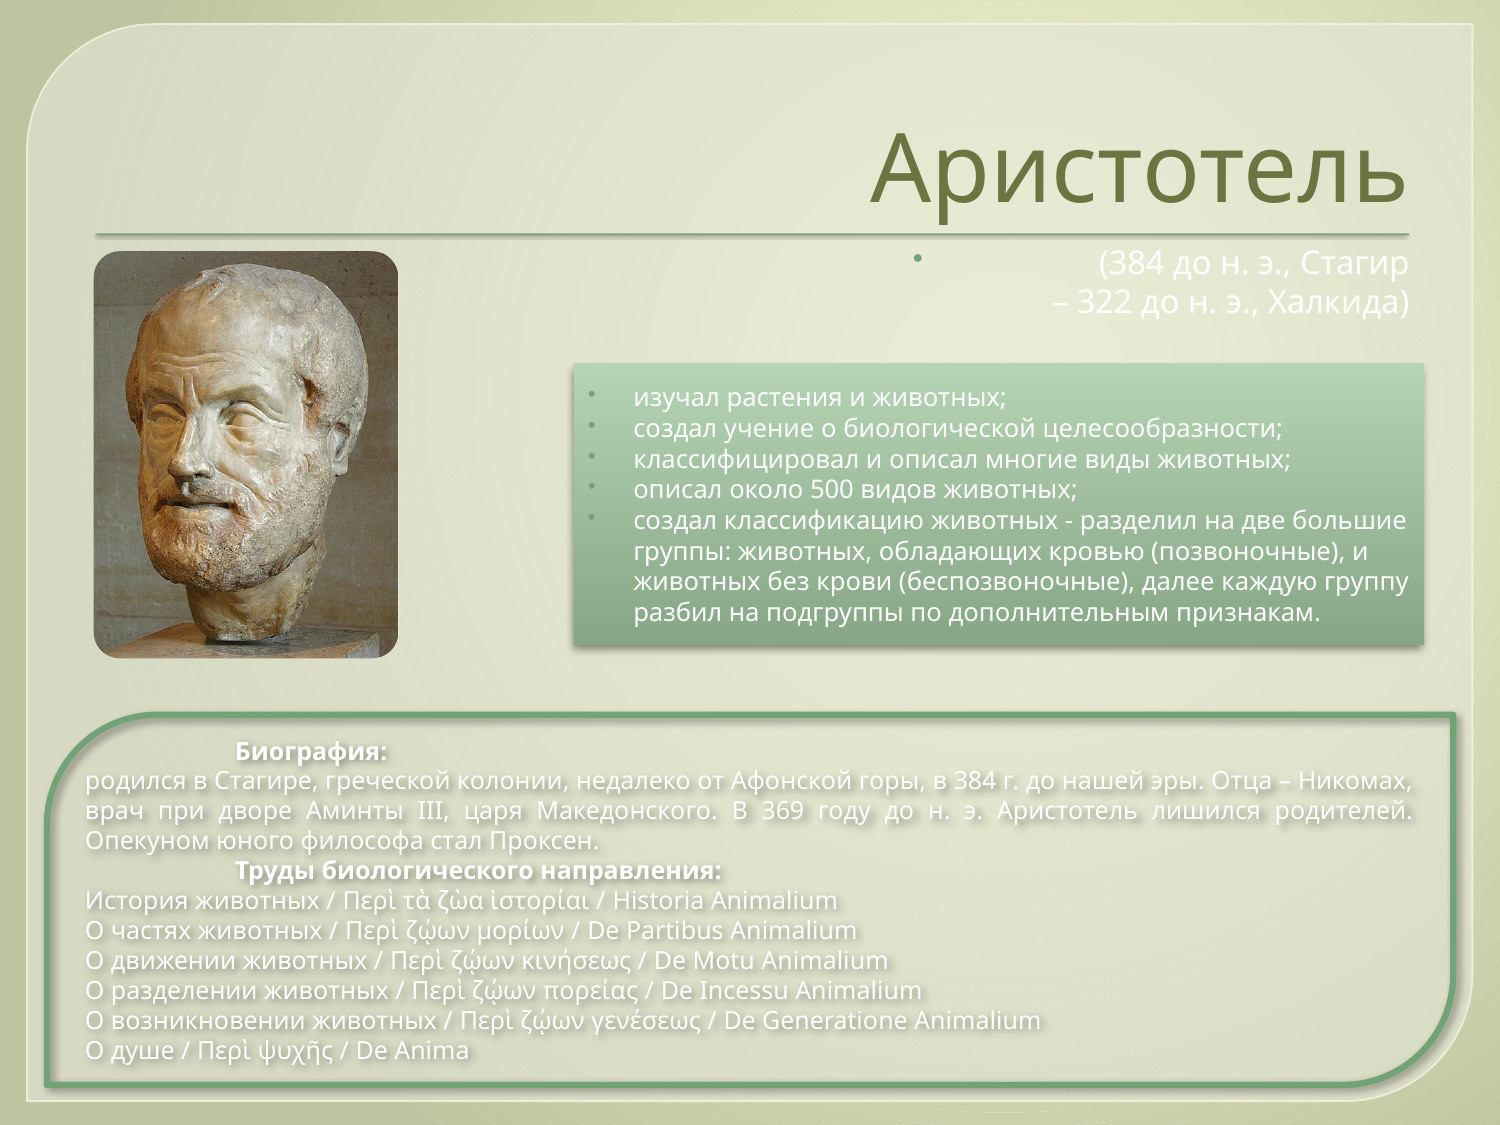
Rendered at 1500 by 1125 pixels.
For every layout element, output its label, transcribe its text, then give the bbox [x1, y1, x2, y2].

title Аристотель [75, 41, 1425, 230]
list (384 до н. э., Стагир – 322 до н. э., Халкида) [761, 234, 1425, 328]
text_box Биография: родился в Стагире, греческой колонии, недалеко от Афонской горы, в 384 г. до нашей эры. Отца – Никомах, врач при дворе Аминты III, царя Македонского. В 369 году до н. э. Аристотель лишился родителей. Опекуном юного философа стал Проксен. Труды биологического направления: История животных / Περὶ τὰ ζὼα ἱστορίαι / Historia Animalium О частях животных / Περὶ ζῴων μορίων / De Partibus Animalium О движении животных / Περὶ ζῴων κινήσεως / De Motu Animalium О разделении животных / Περὶ ζῴων πορείας / De Incessu Animalium О возникновении животных / Περὶ ζῴων γενέσεως / De Generatione Animalium О душе / Περὶ ψυχῆς / De Anima [43, 711, 1457, 1089]
picture [93, 250, 399, 659]
text_box изучал растения и животных; создал учение о биологической целесообразности; классифицировал и описал многие виды животных; описал около 500 видов животных; создал классификацию животных - разделил на две большие группы: животных, обладающих кровью (позвоночные), и животных без крови (беспозвоночные), далее каждую группу разбил на подгруппы по дополнительным признакам. [574, 363, 1425, 645]
